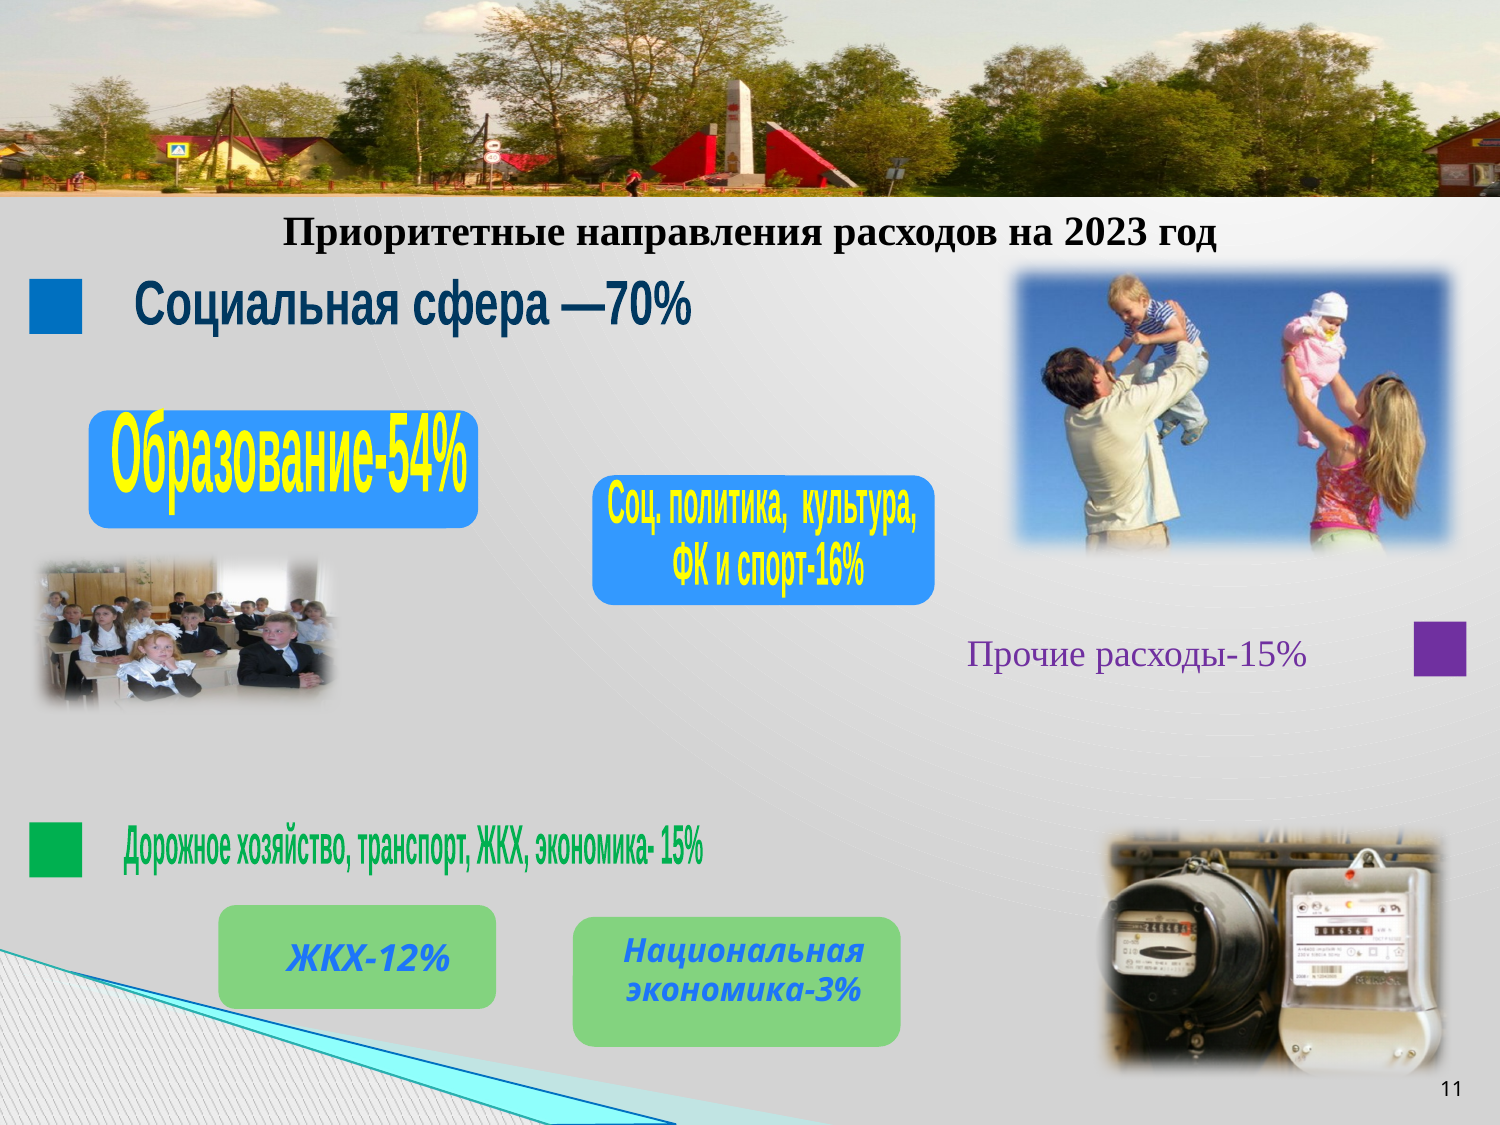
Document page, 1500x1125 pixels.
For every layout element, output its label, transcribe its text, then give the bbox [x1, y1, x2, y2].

text_box [26, 276, 85, 337]
text_box Прочие расходы-15% [952, 621, 1500, 682]
text_box Национальная экономика-3% [572, 881, 916, 1016]
picture [997, 254, 1468, 561]
picture [29, 550, 343, 717]
text_box [215, 901, 500, 1013]
text_box ЖКХ-12% [242, 881, 497, 987]
text_box [569, 927, 904, 1051]
slide_number 11 [1418, 1051, 1479, 1112]
text_box [26, 819, 85, 881]
picture [1092, 821, 1454, 1081]
text_box [88, 410, 479, 529]
text_box Приоритетные направления расходов на 2023 год [0, 204, 1500, 256]
picture [0, 0, 1500, 197]
text_box [592, 475, 935, 606]
